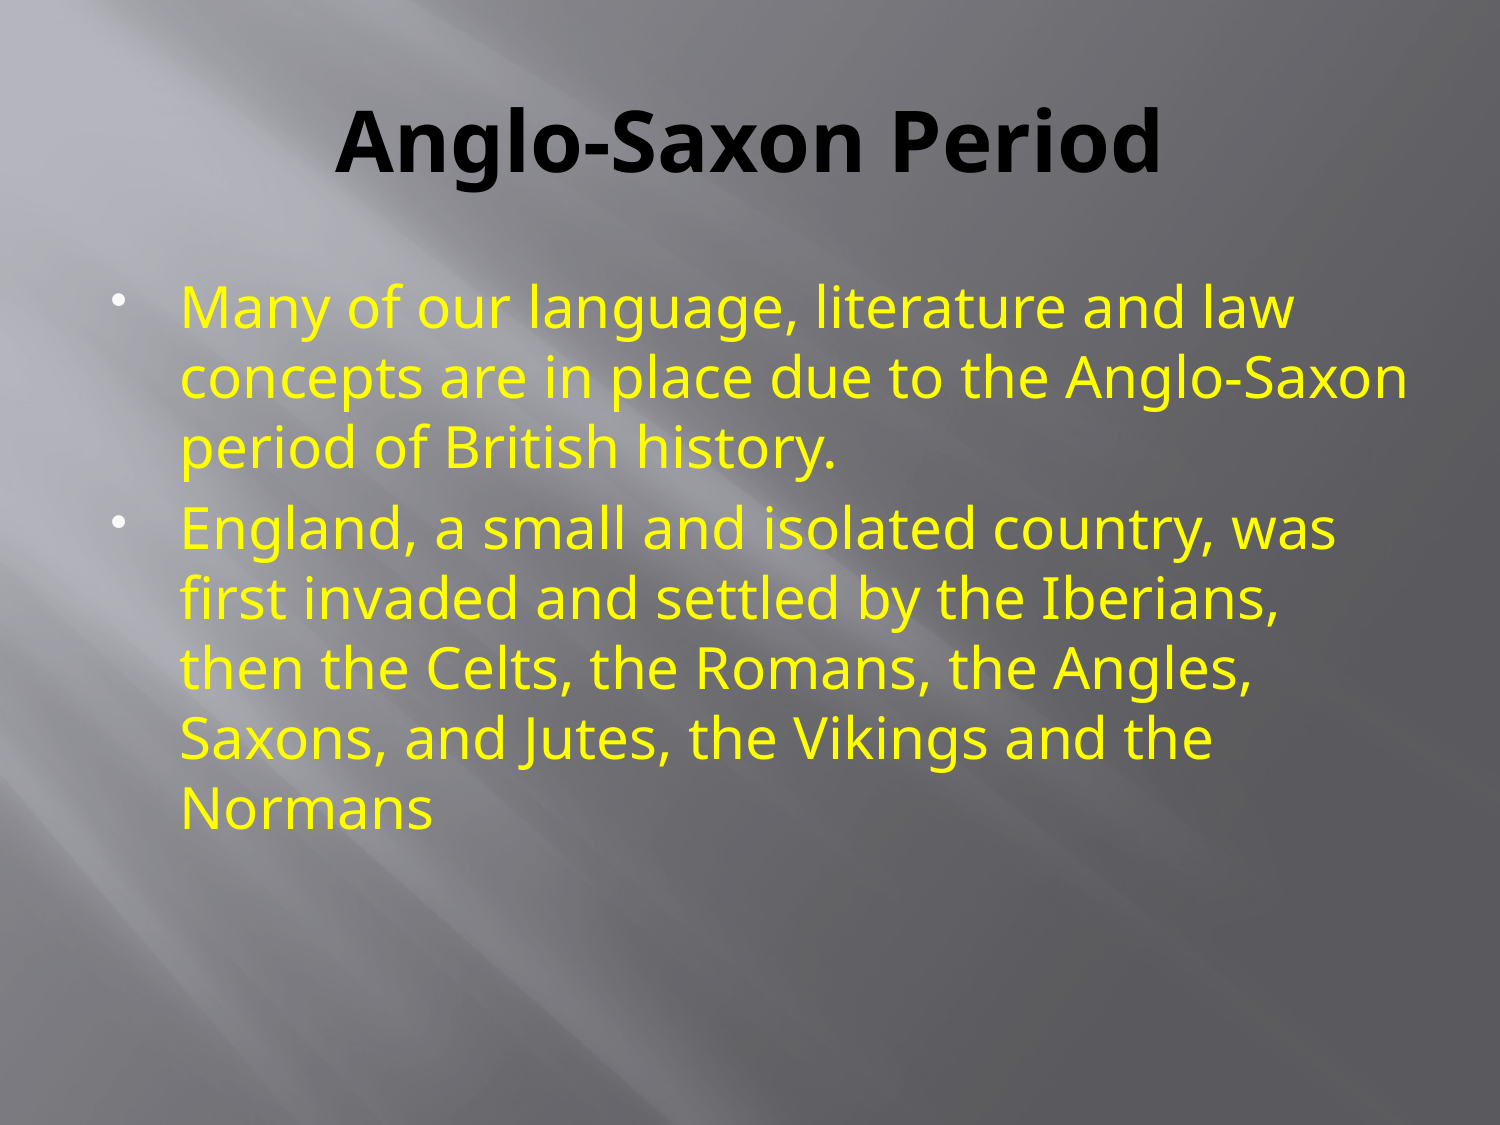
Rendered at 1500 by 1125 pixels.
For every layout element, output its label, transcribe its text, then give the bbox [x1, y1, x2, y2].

list Many of our language, literature and law concepts are in place due to the Anglo-Saxon period of British history. England, a small and isolated country, was first invaded and settled by the Iberians, then the Celts, the Romans, the Angles, Saxons, and Jutes, the Vikings and the Normans [75, 262, 1425, 1035]
title Anglo-Saxon Period [75, 45, 1425, 233]
